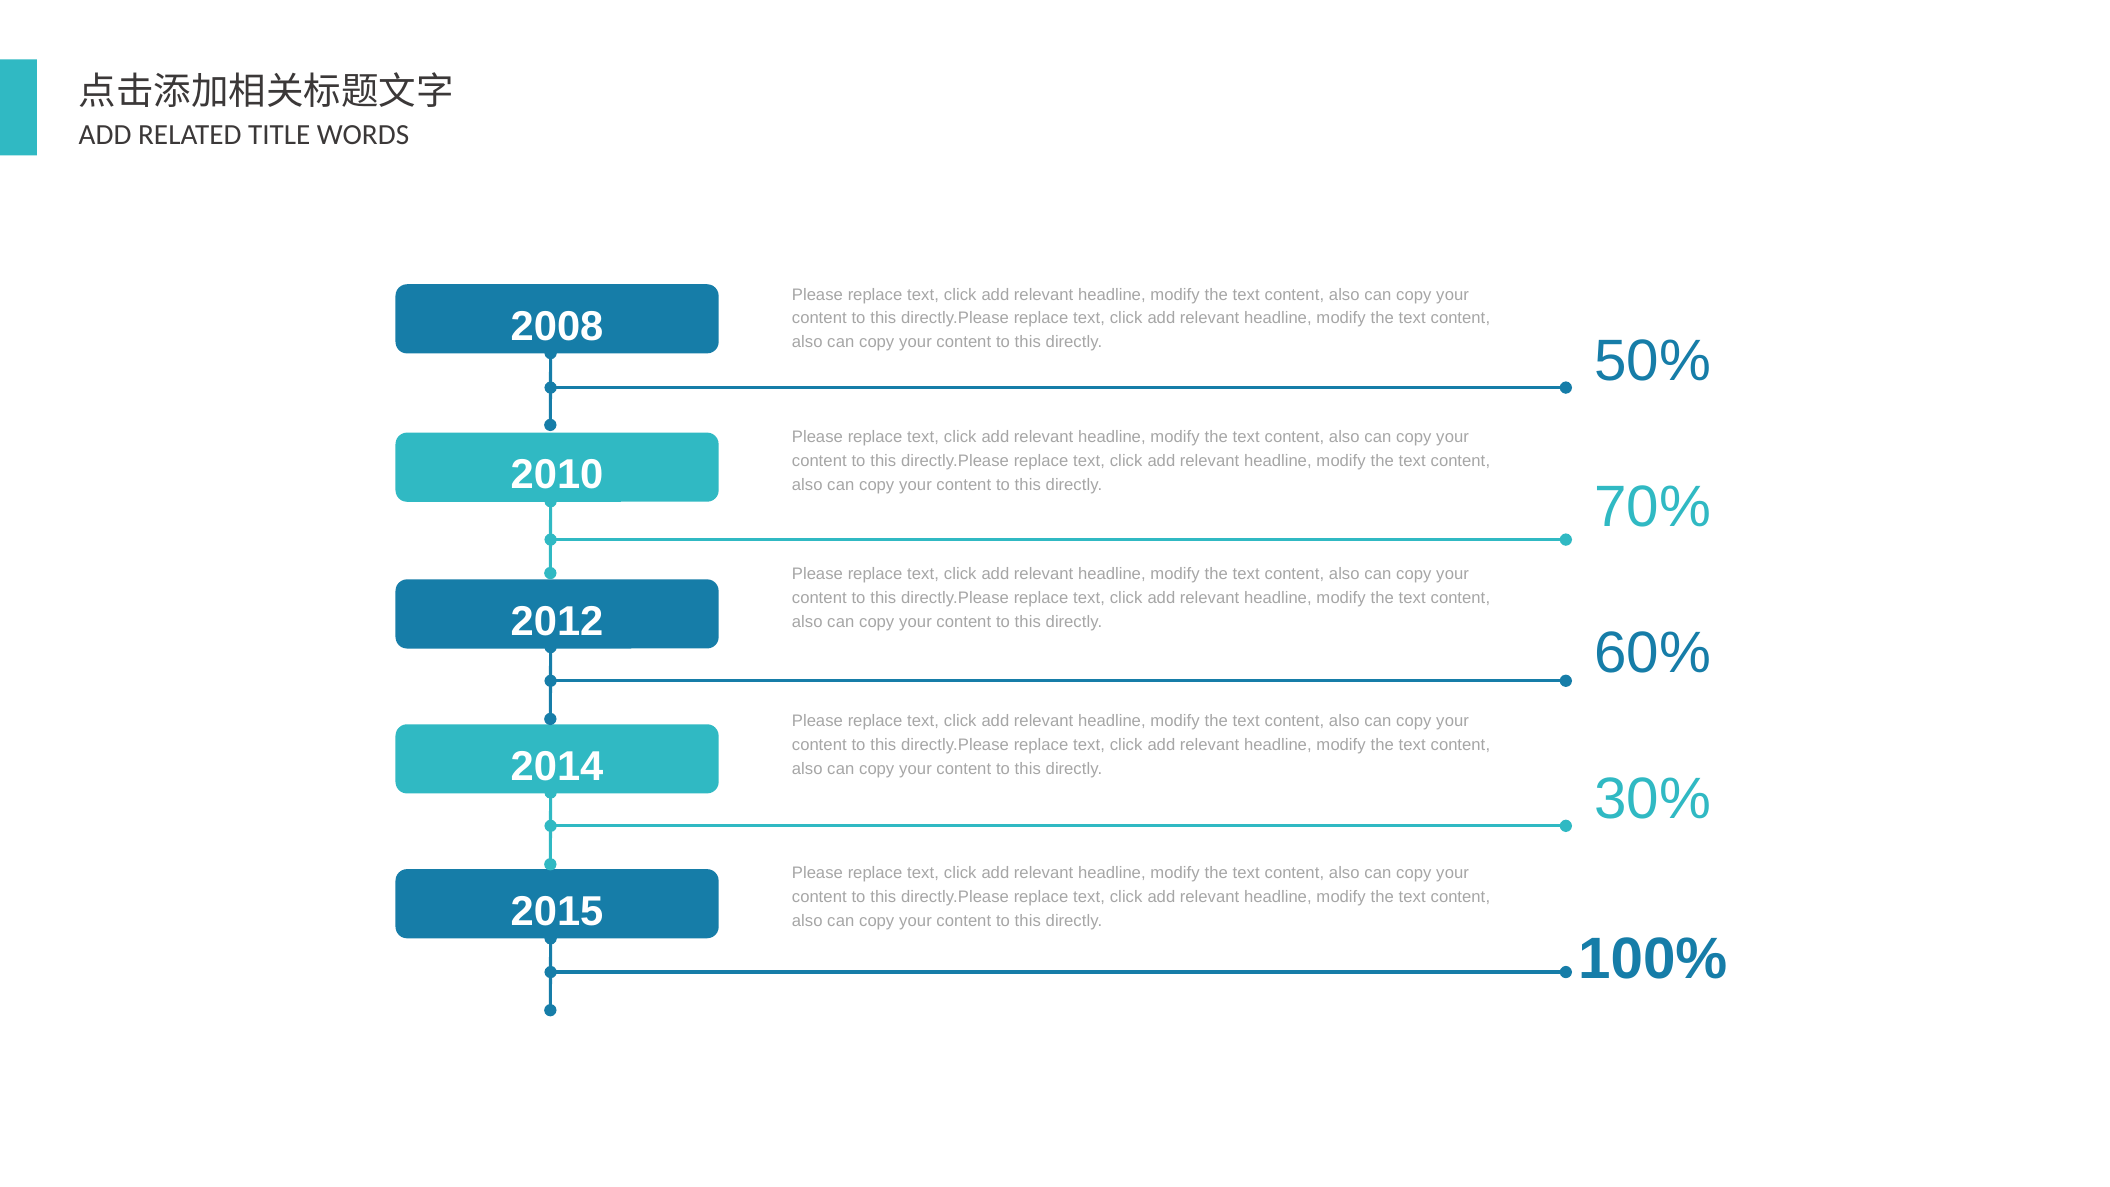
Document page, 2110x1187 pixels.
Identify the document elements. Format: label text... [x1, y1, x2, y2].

text_box ADD RELATED TITLE WORDS [62, 107, 426, 159]
text_box 2012 [394, 578, 720, 650]
text_box 2008 [394, 283, 720, 355]
text_box Please replace text, click add relevant headline, modify the text content, also can copy your content to this directly.Please replace text, click add relevant headline, modify the text content, also can copy your content to this directly. [791, 279, 1525, 352]
text_box 30% [1595, 752, 1710, 839]
text_box Please replace text, click add relevant headline, modify the text content, also can copy your content to this directly.Please replace text, click add relevant headline, modify the text content, also can copy your content to this directly. [791, 858, 1525, 930]
text_box 点击添加相关标题文字 [62, 59, 470, 121]
text_box 70% [1595, 460, 1710, 547]
text_box Please replace text, click add relevant headline, modify the text content, also can copy your content to this directly.Please replace text, click add relevant headline, modify the text content, also can copy your content to this directly. [791, 706, 1525, 779]
text_box 60% [1595, 606, 1710, 693]
text_box 50% [1595, 314, 1710, 401]
text_box Please replace text, click add relevant headline, modify the text content, also can copy your content to this directly.Please replace text, click add relevant headline, modify the text content, also can copy your content to this directly. [791, 422, 1525, 494]
text_box 2015 [394, 868, 720, 940]
text_box 100% [1578, 897, 1728, 985]
text_box Please replace text, click add relevant headline, modify the text content, also can copy your content to this directly.Please replace text, click add relevant headline, modify the text content, also can copy your content to this directly. [791, 559, 1525, 632]
text_box 2014 [394, 723, 720, 795]
text_box 2010 [394, 431, 720, 503]
